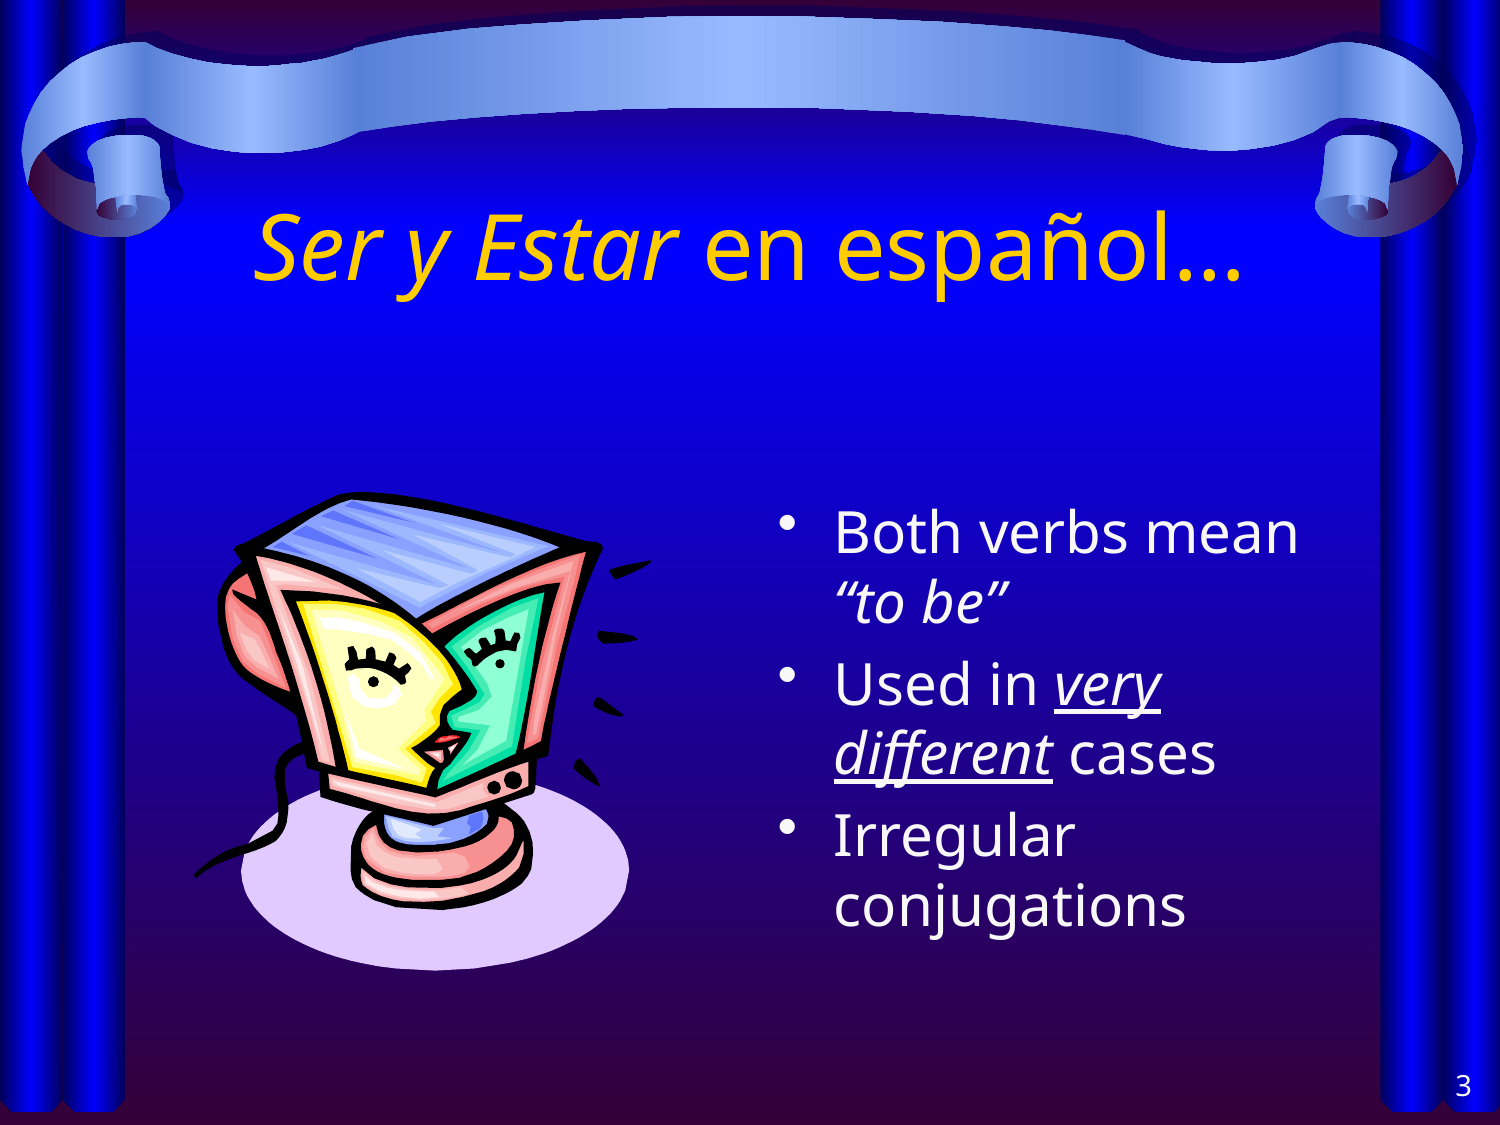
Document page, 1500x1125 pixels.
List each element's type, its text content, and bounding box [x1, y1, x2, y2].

title Ser y Estar en español… [112, 149, 1388, 338]
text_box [193, 487, 656, 976]
slide_number 3 [1187, 1050, 1500, 1125]
list Both verbs mean “to be” Used in very different cases Irregular conjugations [762, 487, 1388, 975]
